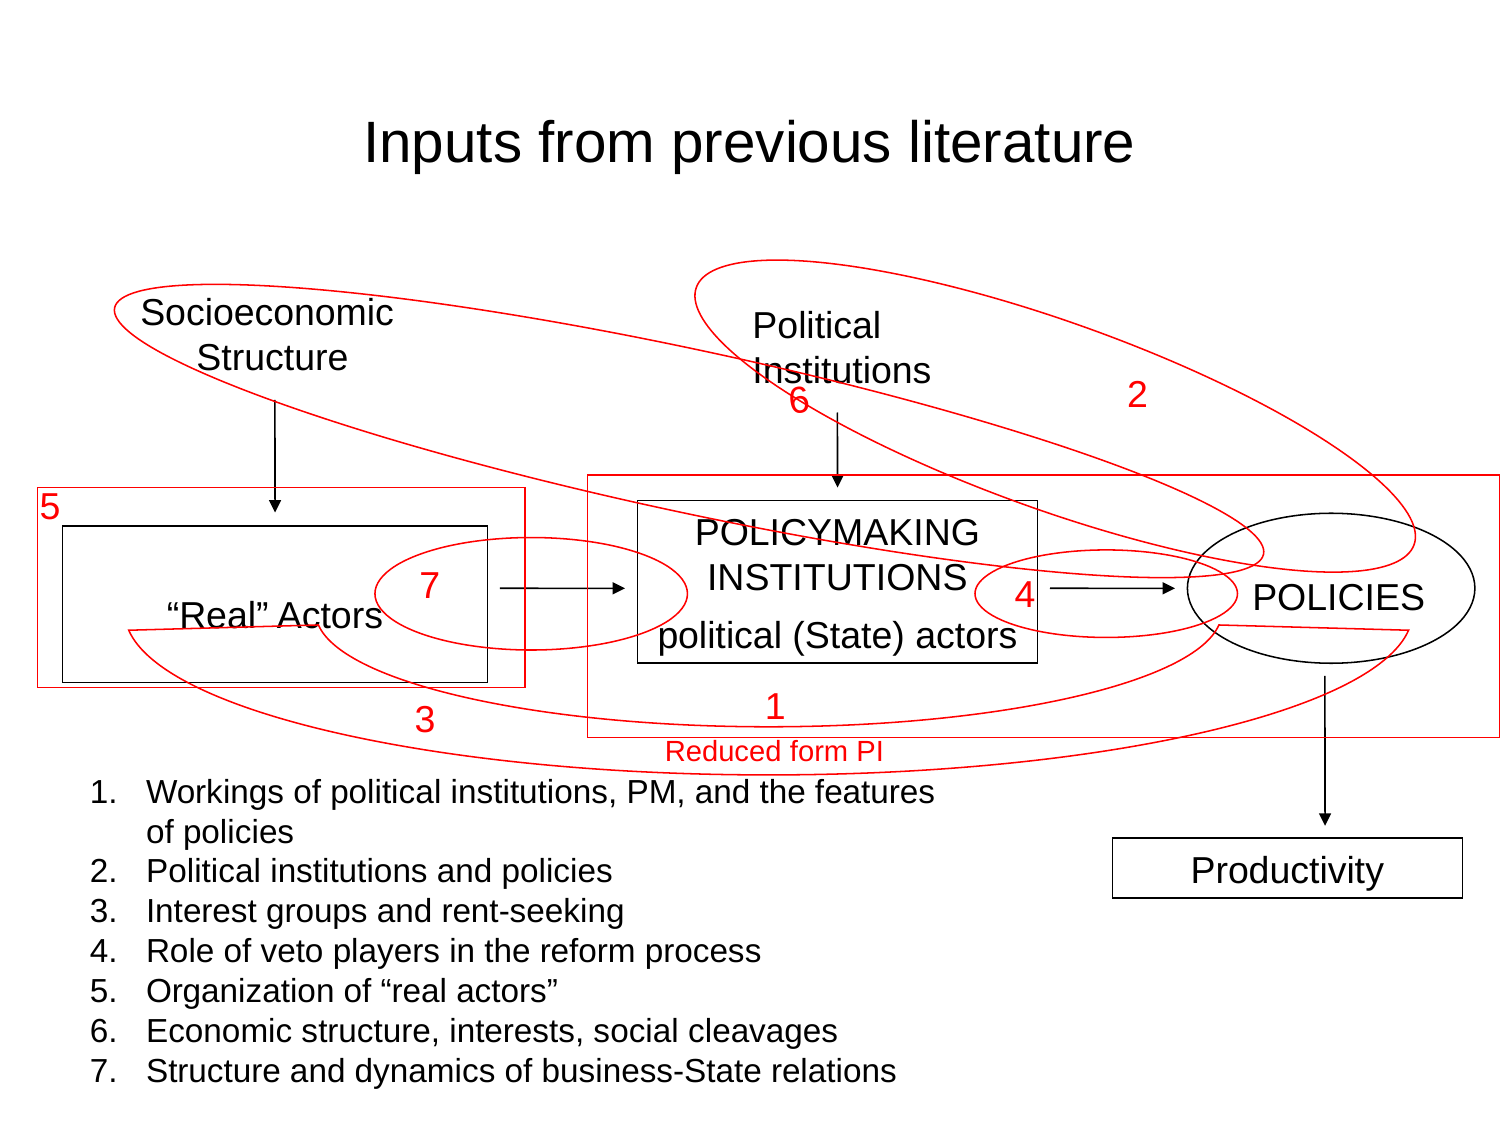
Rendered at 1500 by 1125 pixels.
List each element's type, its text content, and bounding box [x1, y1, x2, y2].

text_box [1416, 474, 1500, 738]
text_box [62, 696, 1463, 901]
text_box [24, 474, 119, 688]
text_box Workings of political institutions, PM, and the features of policies Political institutions and policies Interest groups and rent-seeking Role of veto players in the reform process Organization of “real actors” Economic structure, interests, social cleavages Structure and dynamics of business-State relations [0, 762, 963, 1097]
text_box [124, 449, 1413, 776]
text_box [673, 322, 1437, 473]
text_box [374, 537, 688, 651]
title Inputs from previous literature [74, 44, 1426, 233]
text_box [62, 280, 1463, 473]
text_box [101, 349, 1277, 513]
